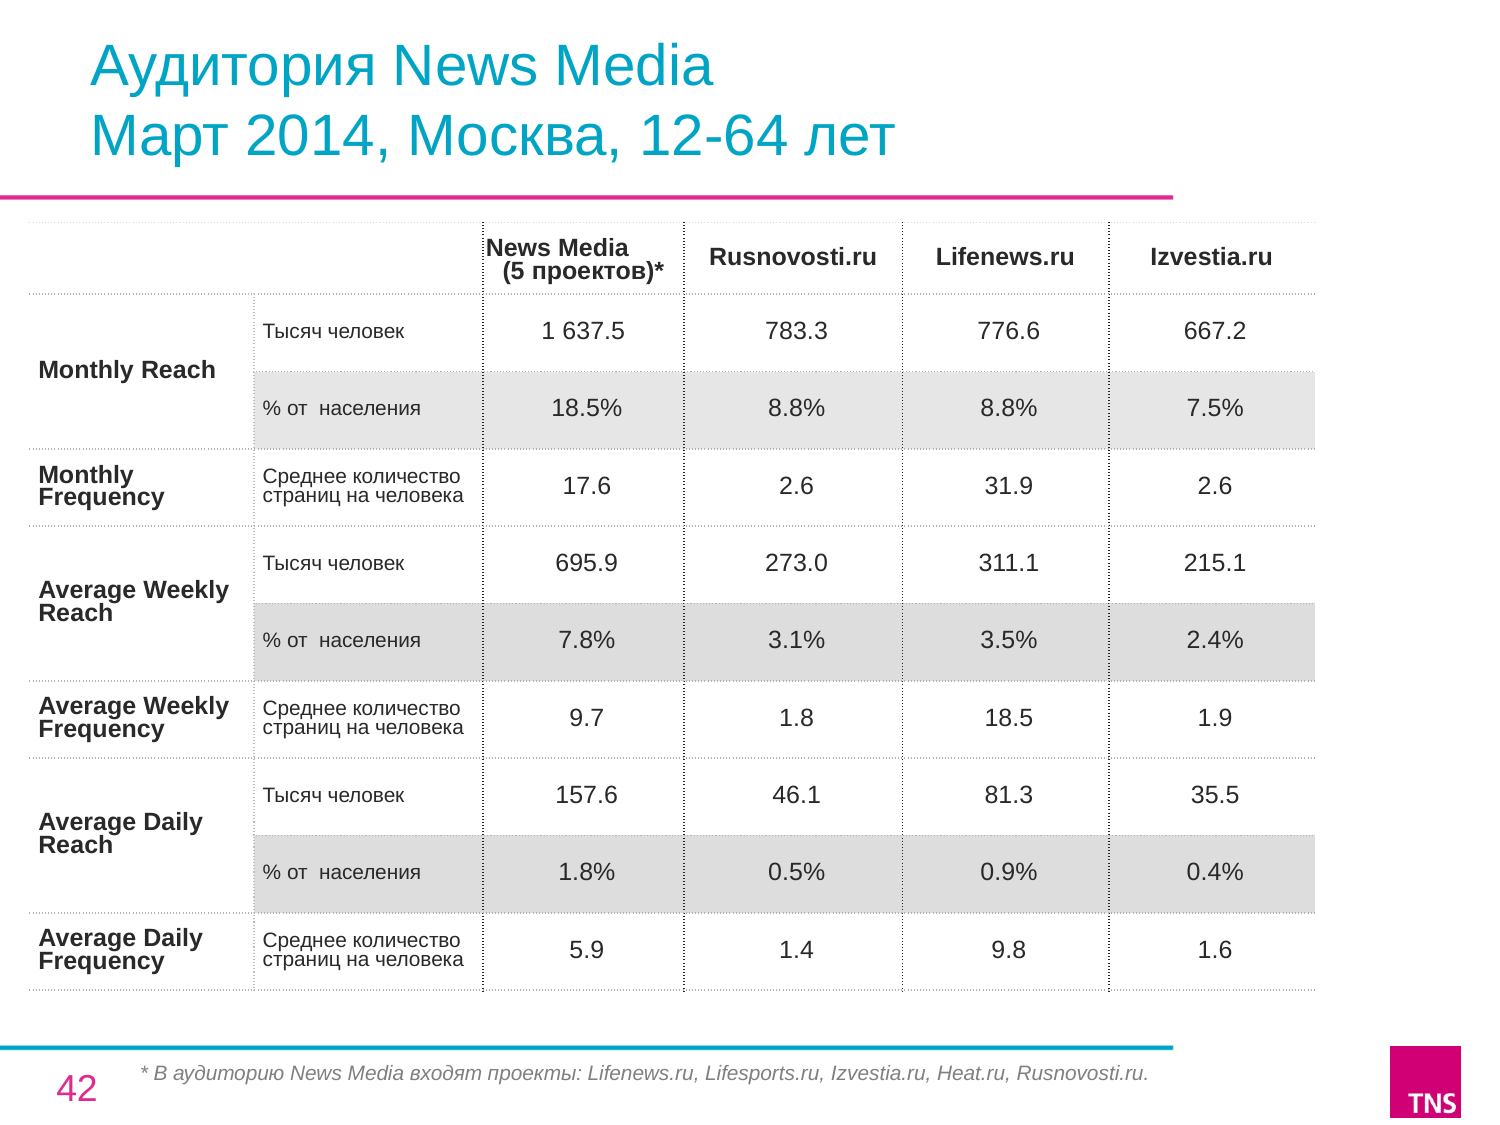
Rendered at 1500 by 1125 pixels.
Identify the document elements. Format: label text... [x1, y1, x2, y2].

slide_number 42 [40, 1055, 392, 1125]
table_cell 311.1 [902, 526, 1109, 603]
table_cell 1.9 [1109, 681, 1315, 758]
table_header Izvestia.ru [1109, 223, 1315, 294]
table_header [29, 223, 483, 294]
table_cell 695.9 [483, 526, 684, 603]
table_cell 3.5% [902, 603, 1109, 681]
table_cell 0.9% [902, 835, 1109, 913]
table_cell 9.8 [902, 913, 1109, 990]
table_cell 2.6 [1109, 449, 1315, 526]
table_cell Тысяч человек [254, 526, 483, 603]
table_cell 2.4% [1109, 603, 1315, 681]
table_cell 1 637.5 [483, 294, 684, 372]
table_cell 0.5% [684, 835, 902, 913]
table_cell 1.8% [483, 835, 684, 913]
table_cell % от населения [254, 372, 483, 449]
table_cell % от населения [254, 603, 483, 681]
table_cell Average Weekly Frequency [29, 681, 254, 758]
table_cell 1.8 [684, 681, 902, 758]
table_cell 157.6 [483, 758, 684, 835]
table_header News Media (5 проектов)* [483, 223, 684, 294]
table_cell 1.6 [1109, 913, 1315, 990]
table_cell Тысяч человек [254, 294, 483, 372]
table_cell Тысяч человек [254, 758, 483, 835]
table_cell 783.3 [684, 294, 902, 372]
table_cell 215.1 [1109, 526, 1315, 603]
table_cell 31.9 [902, 449, 1109, 526]
table_cell 1.4 [684, 913, 902, 990]
table_cell 7.8% [483, 603, 684, 681]
table_cell 2.6 [684, 449, 902, 526]
table_cell Average Daily Frequency [29, 913, 254, 990]
table_cell Среднее количество страниц на человека [254, 913, 483, 990]
table_cell Average Daily Reach [29, 758, 254, 913]
table_cell Monthly Frequency [29, 449, 254, 526]
table_cell 18.5 [902, 681, 1109, 758]
picture [0, 0, 1500, 1125]
table_cell Среднее количество страниц на человека [254, 449, 483, 526]
table_header Rusnovosti.ru [684, 223, 902, 294]
table_cell 17.6 [483, 449, 684, 526]
text_box * В аудиторию News Media входят проекты: Lifenews.ru, Lifesports.ru, Izvestia.ru, Heat.ru, Rusnovosti.ru. [124, 1052, 1463, 1092]
table_cell 0.4% [1109, 835, 1315, 913]
table_cell 776.6 [902, 294, 1109, 372]
table_cell Monthly Reach [29, 294, 254, 449]
table_cell Среднее количество страниц на человека [254, 681, 483, 758]
table_cell 3.1% [684, 603, 902, 681]
table_cell 18.5% [483, 372, 684, 449]
table_cell % от населения [254, 835, 483, 913]
table_header Lifenews.ru [902, 223, 1109, 294]
table_cell 7.5% [1109, 372, 1315, 449]
table_cell 35.5 [1109, 758, 1315, 835]
table_cell 9.7 [483, 681, 684, 758]
title Аудитория News Media Март 2014, Москва, 12-64 лет [74, 8, 1476, 187]
table_cell 8.8% [902, 372, 1109, 449]
table_cell 273.0 [684, 526, 902, 603]
table_cell 8.8% [684, 372, 902, 449]
table_cell 46.1 [684, 758, 902, 835]
table_cell 81.3 [902, 758, 1109, 835]
table_cell Average Weekly Reach [29, 526, 254, 681]
table_cell 667.2 [1109, 294, 1315, 372]
table_cell 5.9 [483, 913, 684, 990]
